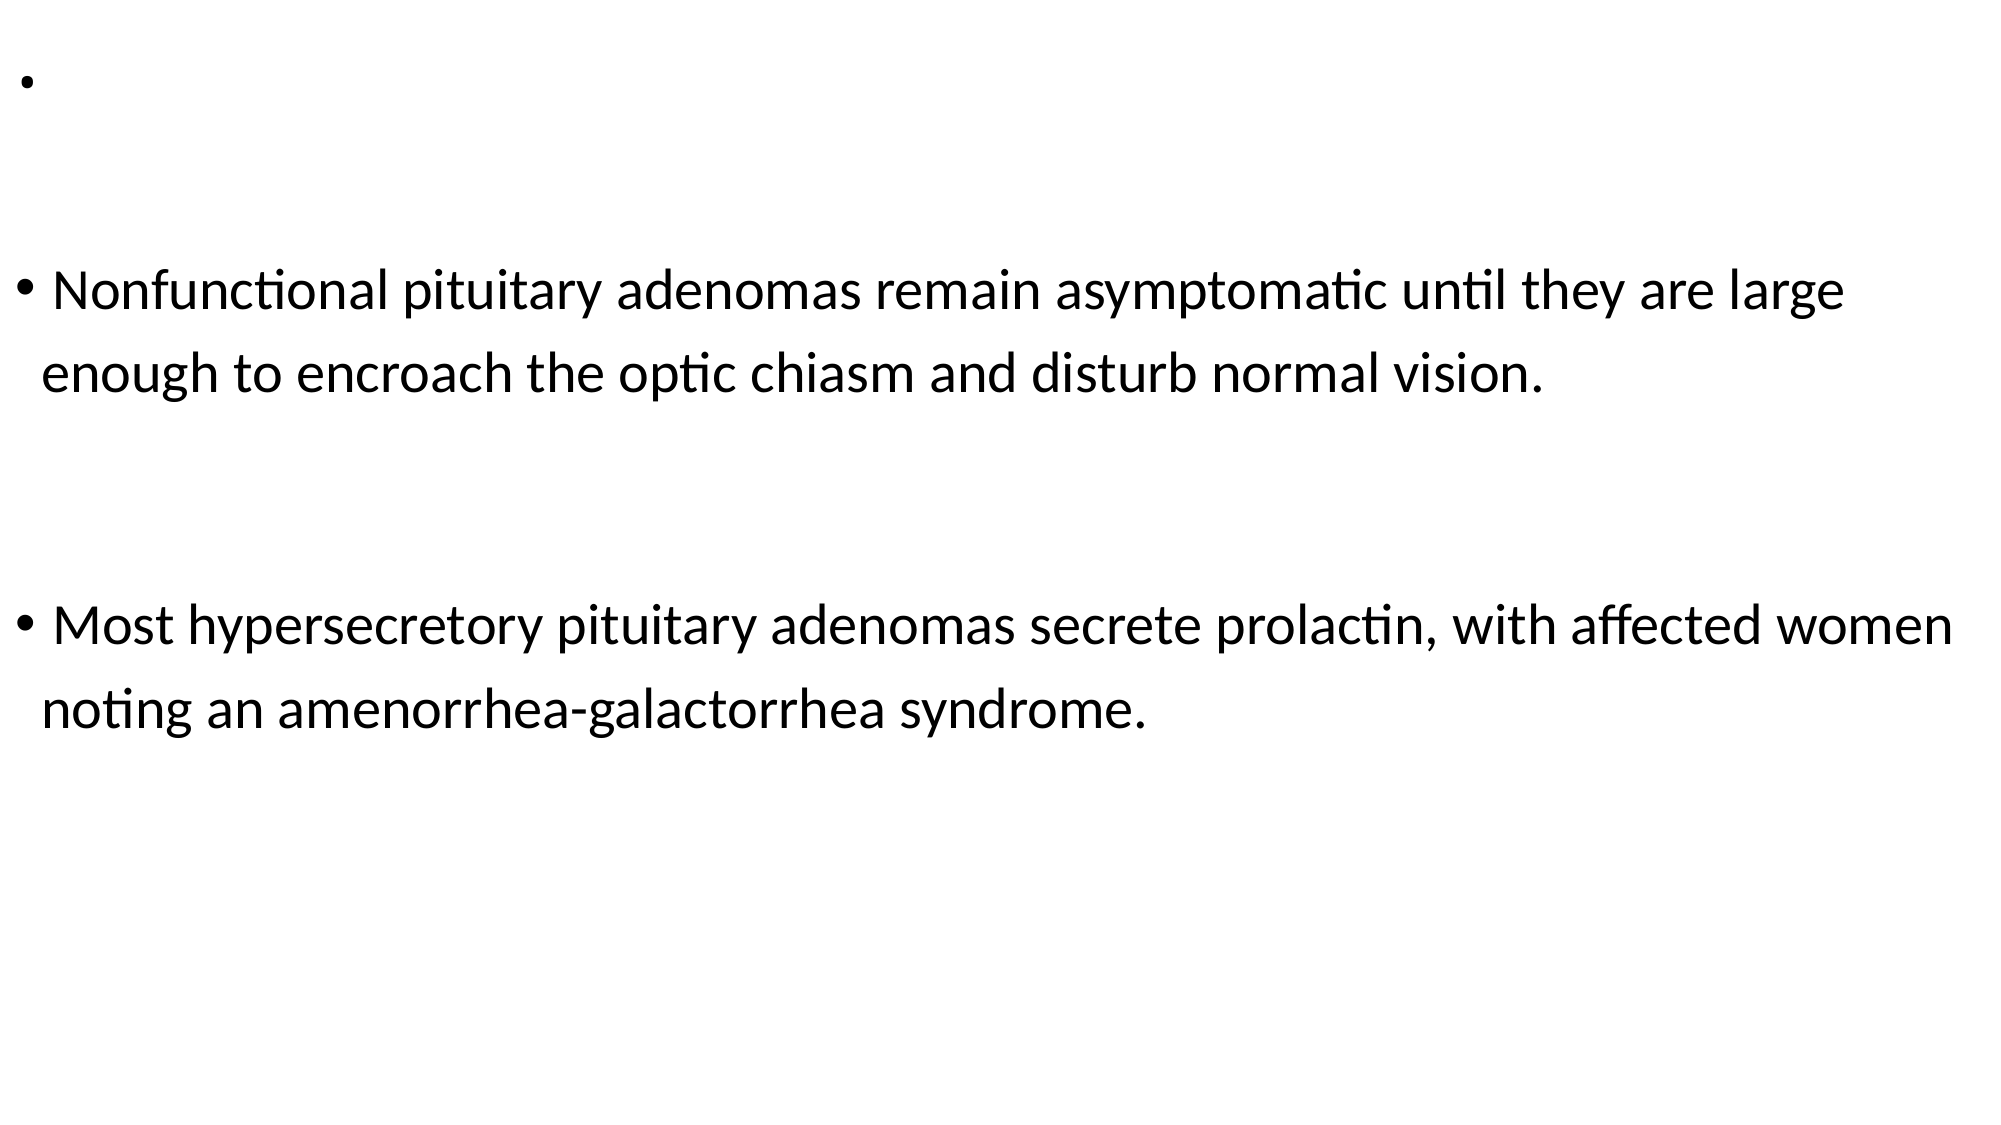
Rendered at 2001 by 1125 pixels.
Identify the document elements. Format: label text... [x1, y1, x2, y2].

title . [0, 0, 1863, 117]
list Nonfunctional pituitary adenomas remain asymptomatic until they are large enough to encroach the optic chiasm and disturb normal vision. Most hypersecretory pituitary adenomas secrete prolactin, with affected women noting an amenorrhea-galactorrhea syndrome. [0, 160, 2000, 1125]
